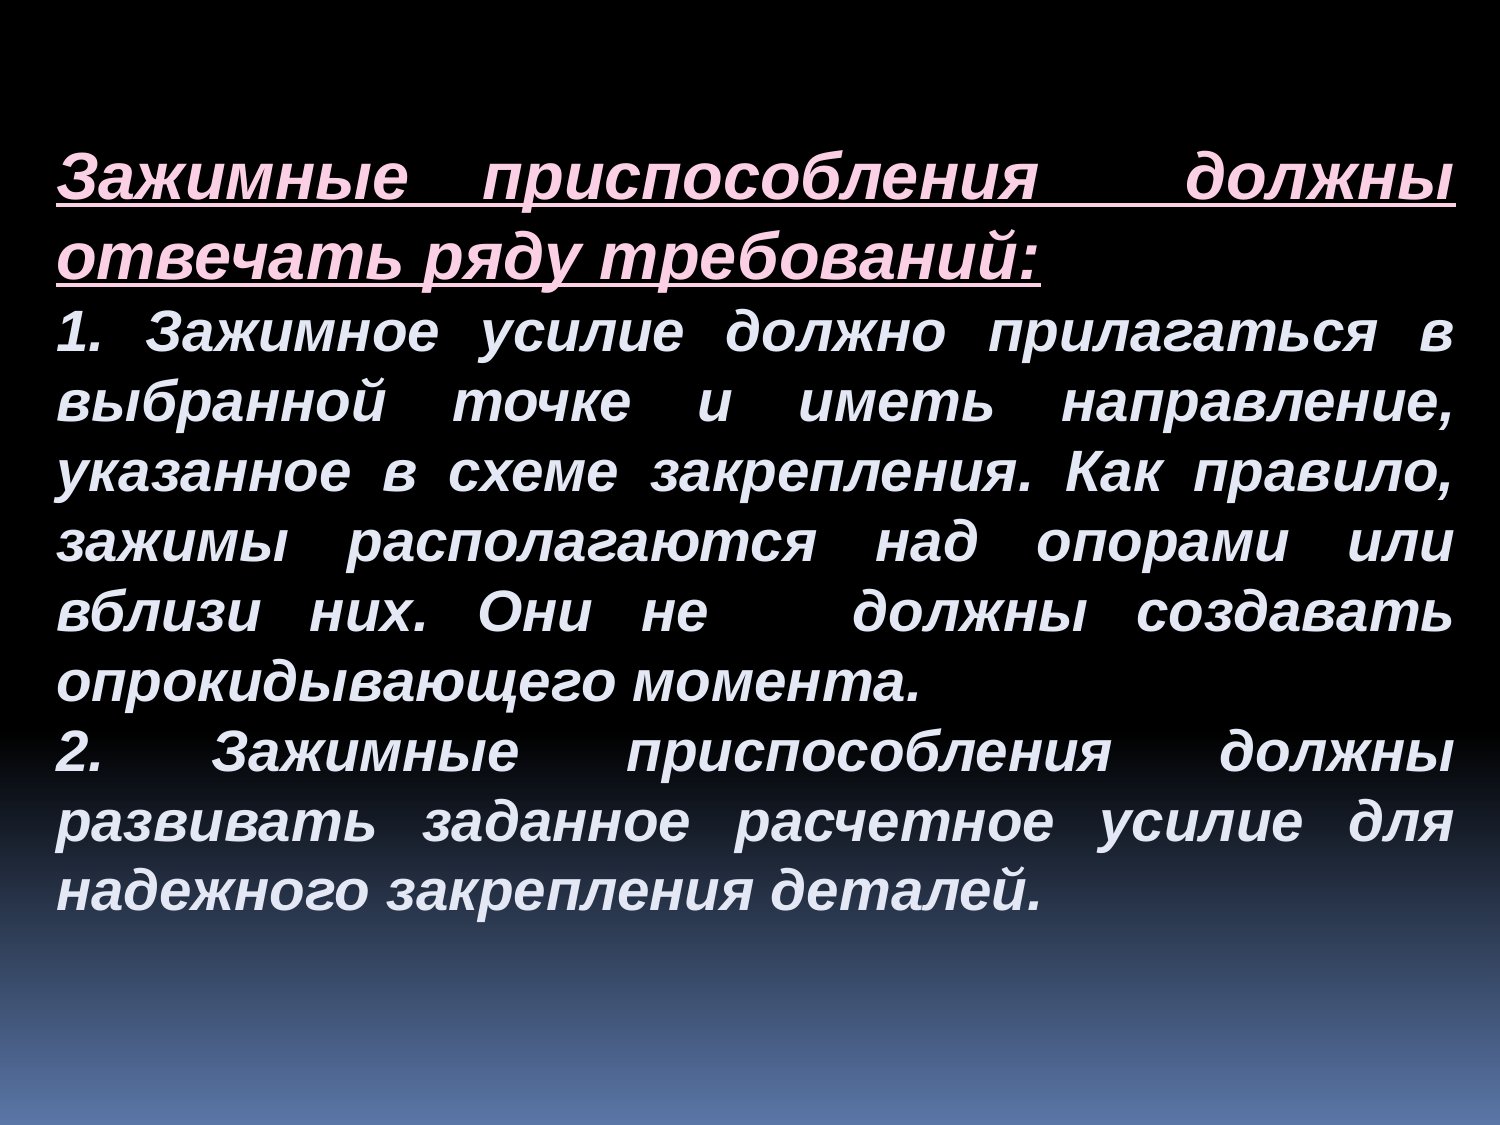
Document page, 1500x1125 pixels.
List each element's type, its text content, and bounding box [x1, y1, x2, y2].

text_box Зажимные приспособления должны отвечать ряду требований: 1. Зажимное усилие должно прилагаться в выбранной точке и иметь направление, указанное в схеме закрепления. Как правило, зажимы располагаются над опорами или вблизи них. Они не должны создавать опрокидывающего момента. 2. Зажимные приспособления должны развивать заданное расчетное усилие для надежного закрепления деталей. [41, 125, 1471, 930]
